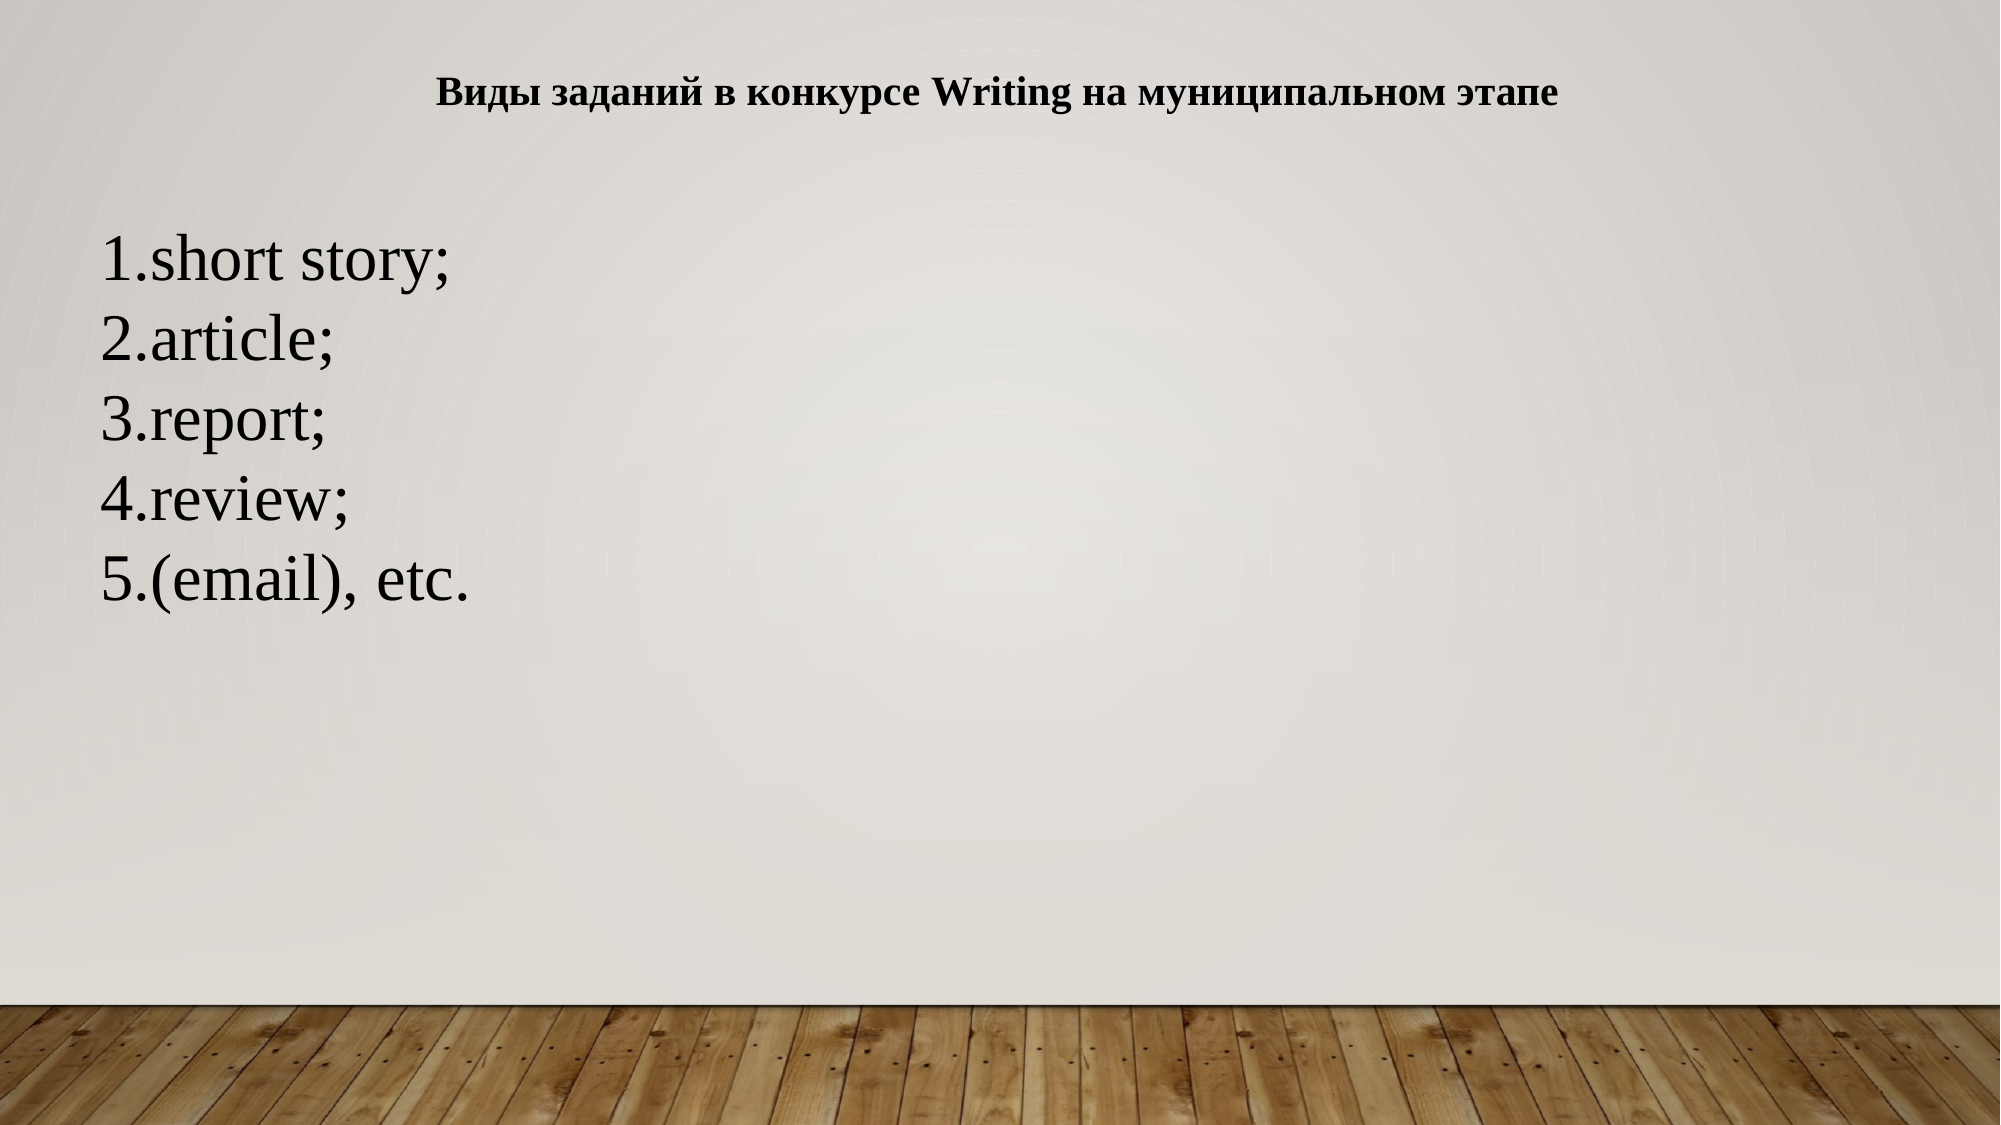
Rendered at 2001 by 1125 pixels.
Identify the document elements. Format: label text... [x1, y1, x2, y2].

text_box Виды заданий в конкурсе Writing на муниципальном этапе 1.short story; 2.article; 3.report; 4.review; 5.(email), etc. [85, 56, 1910, 622]
picture [0, 1005, 2000, 1125]
